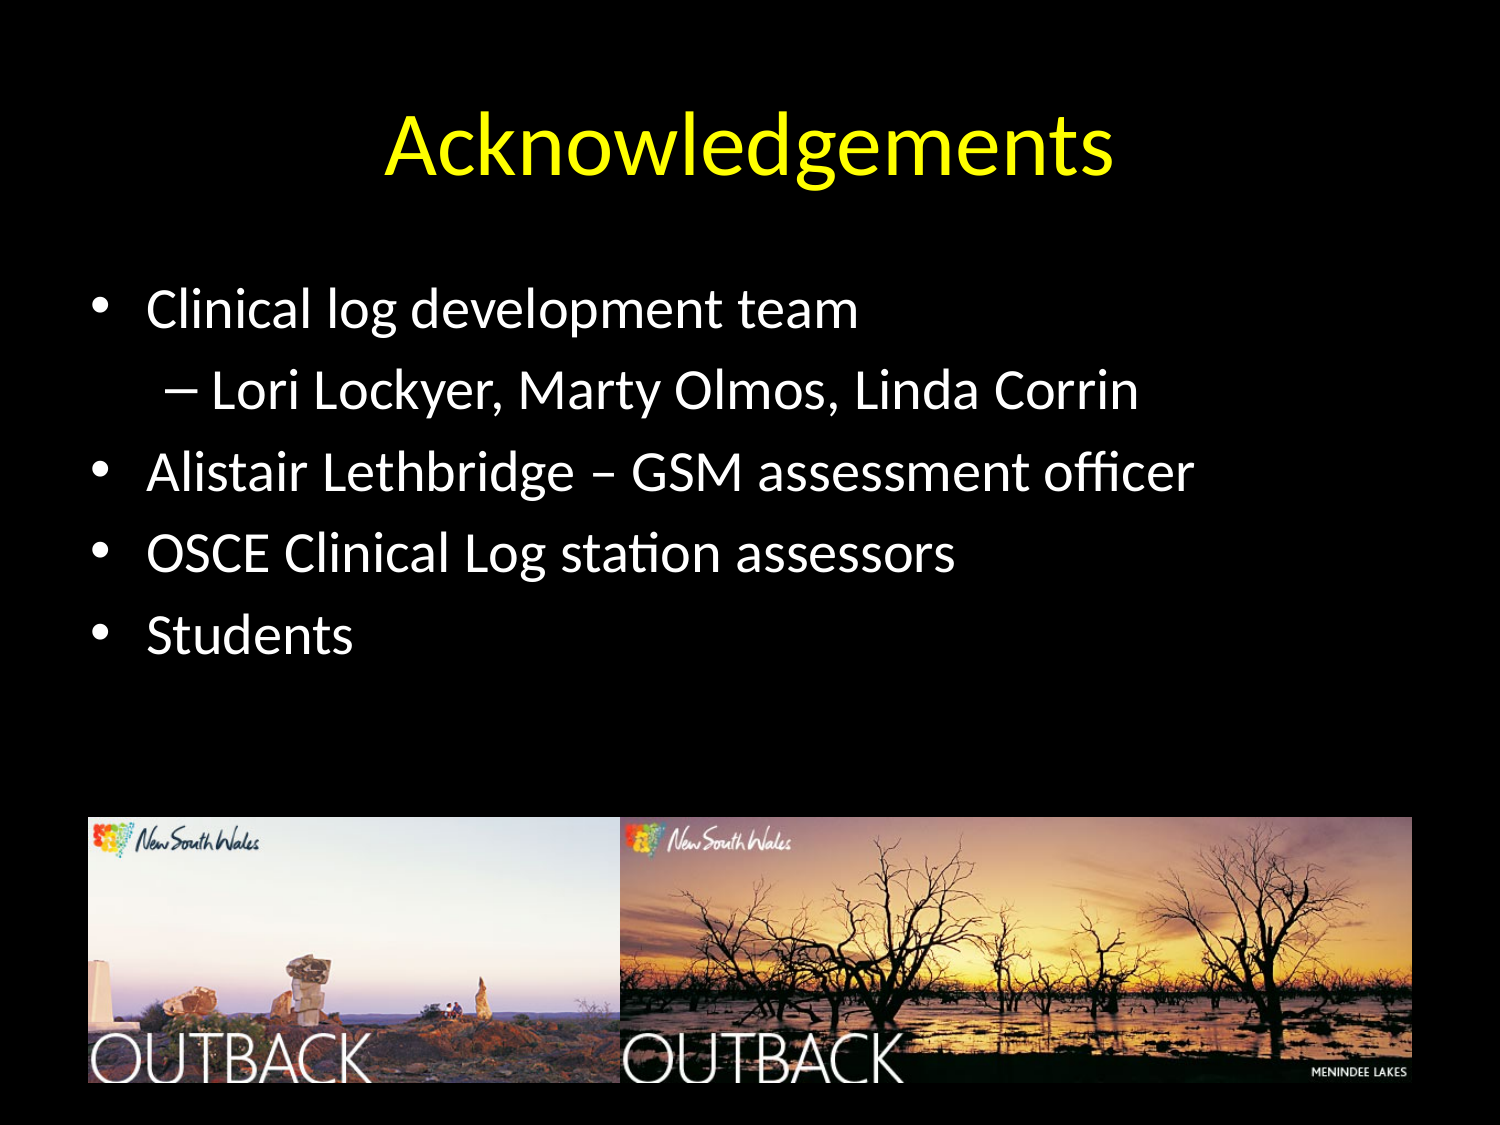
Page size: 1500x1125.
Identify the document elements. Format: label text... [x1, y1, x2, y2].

title Acknowledgements [75, 45, 1425, 233]
picture [88, 817, 1412, 1083]
list Clinical log development team Lori Lockyer, Marty Olmos, Linda Corrin Alistair Lethbridge – GSM assessment officer OSCE Clinical Log station assessors Students [75, 262, 1425, 1005]
